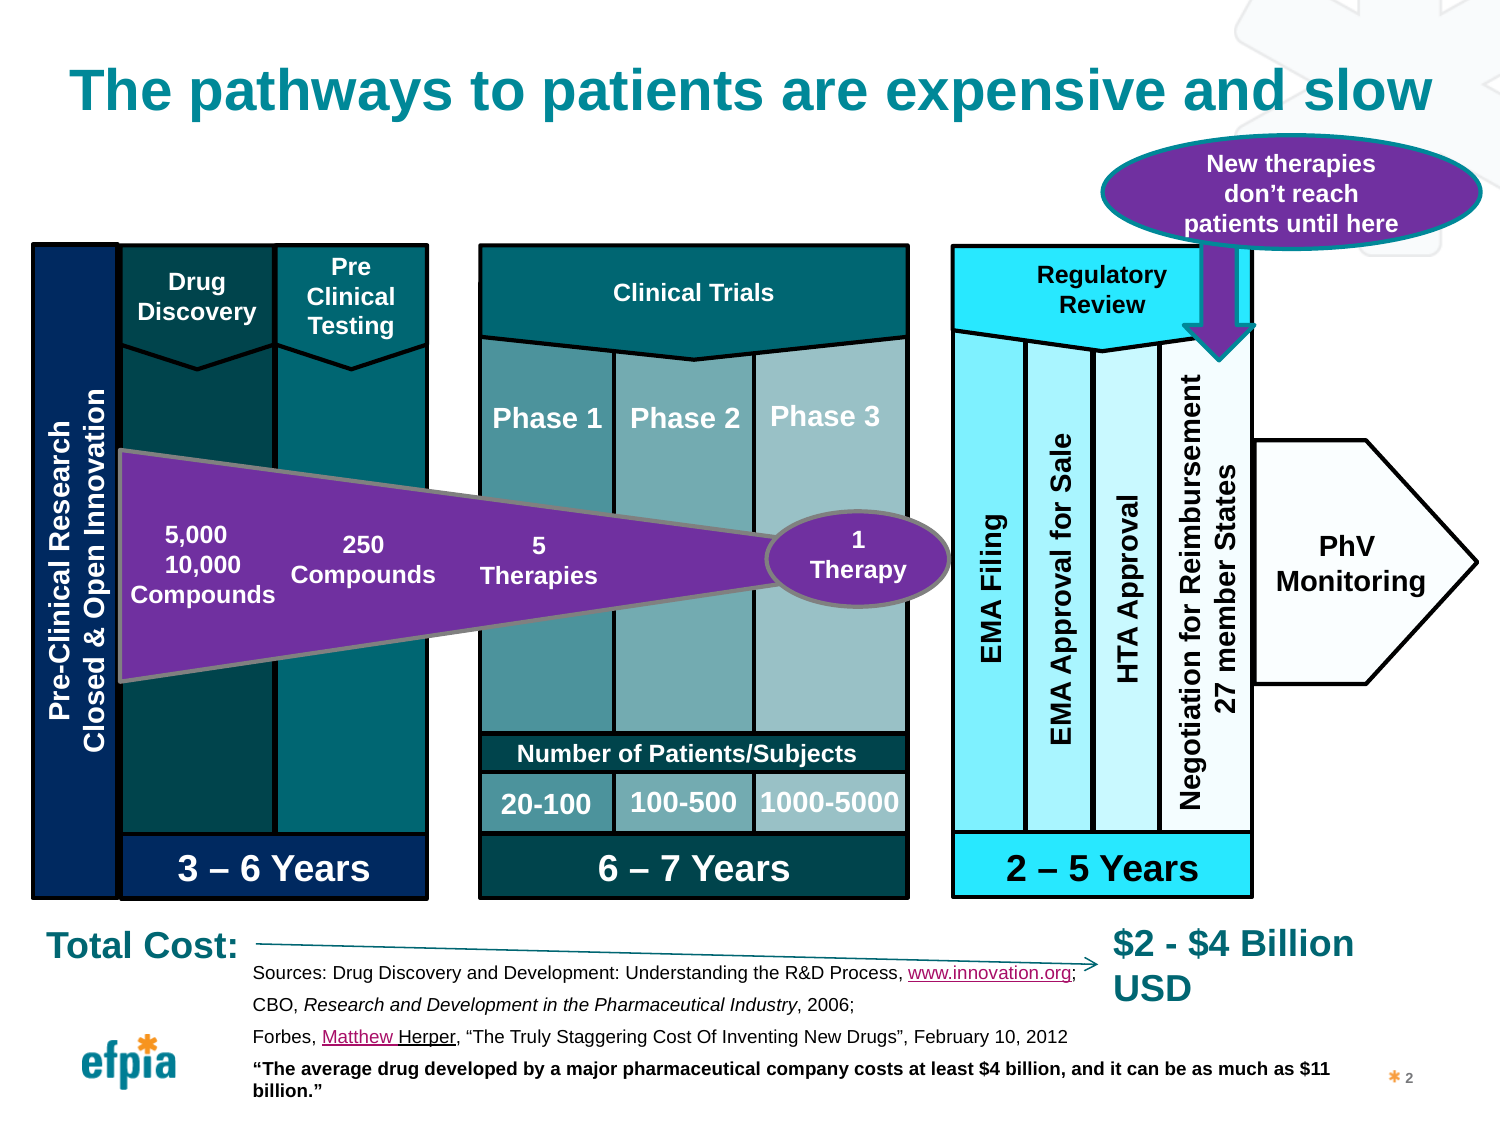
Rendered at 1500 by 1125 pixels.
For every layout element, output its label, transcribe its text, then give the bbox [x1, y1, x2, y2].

title The pathways to patients are expensive and slow [53, 52, 1458, 137]
text_box New therapies don’t reach patients until here [1100, 133, 1483, 242]
slide_number 2 [1405, 1068, 1471, 1094]
picture [82, 1034, 176, 1090]
picture [1387, 1070, 1400, 1083]
text_box Sources: Drug Discovery and Development: Understanding the R&D Process, www.innovation.org; CBO, Research and Development in the Pharmaceutical Industry, 2006; Forbes, Matthew Herper, “The Truly Staggering Cost Of Inventing New Drugs”, February 10, 2012 “The average drug developed by a major pharmaceutical company costs at least $4 billion, and it can be as much as $11 billion.” [237, 1029, 1364, 1125]
picture [1234, 0, 1500, 257]
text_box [29, 244, 1478, 1021]
